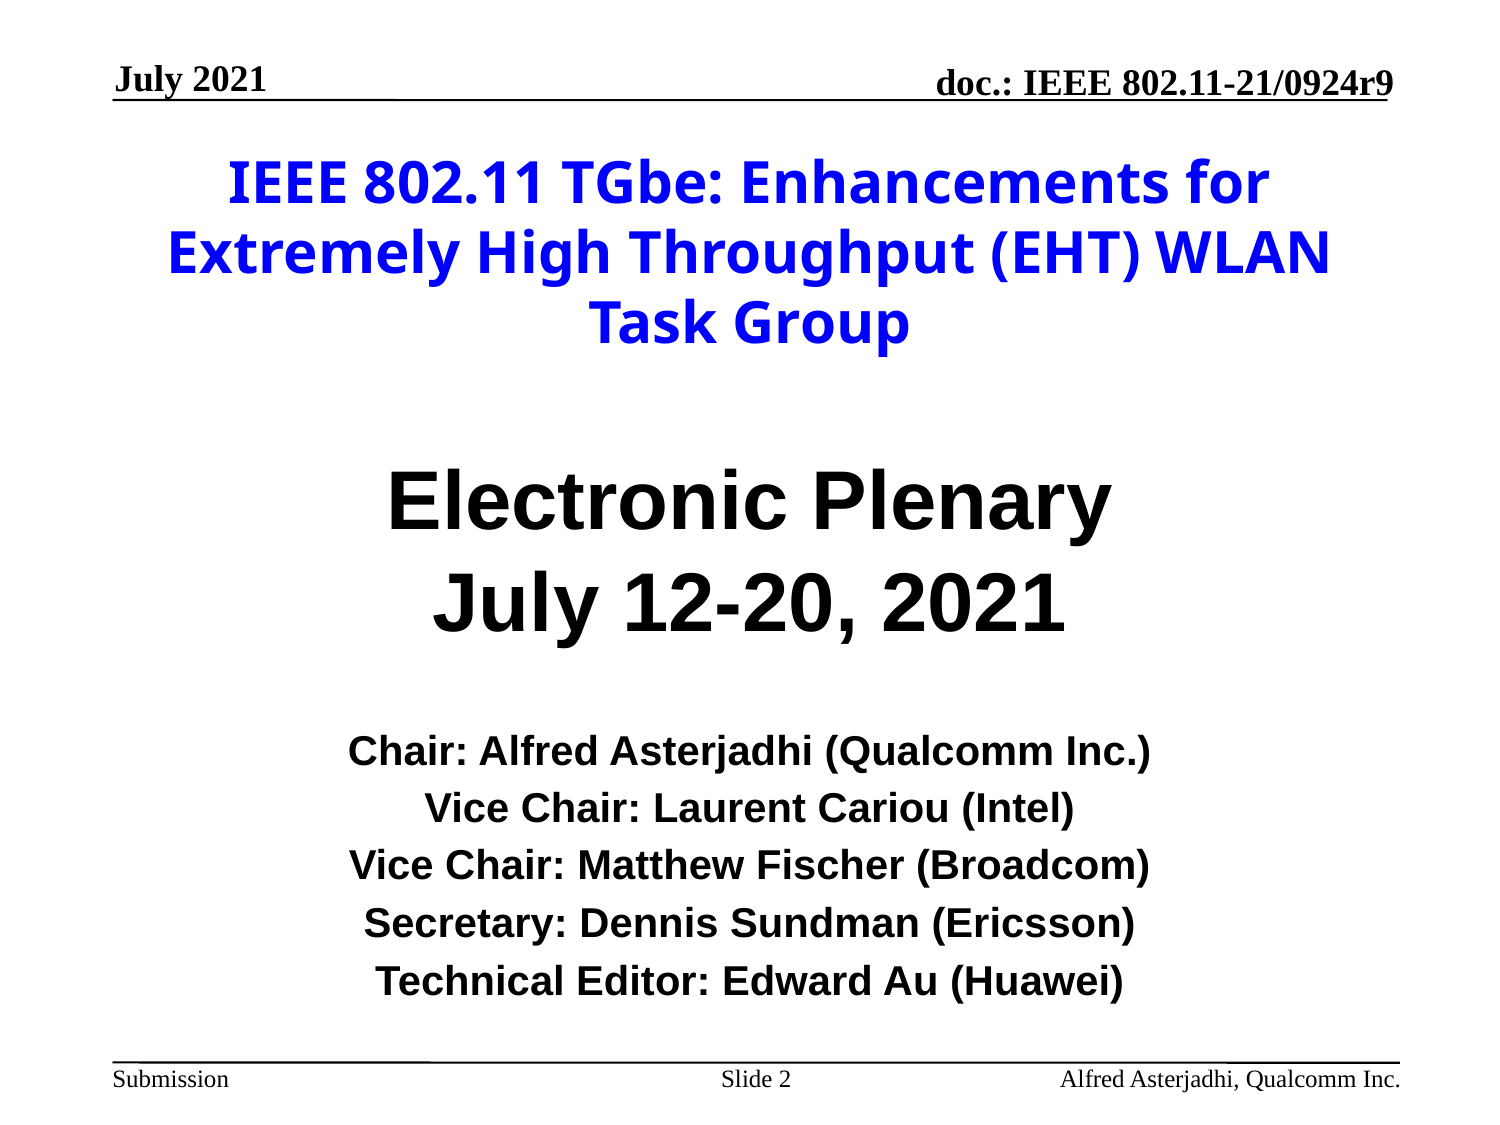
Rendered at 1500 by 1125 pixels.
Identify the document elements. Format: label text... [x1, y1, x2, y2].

slide_number Slide 2 [712, 1061, 800, 1123]
list Electronic Plenary July 12-20, 2021 Chair: Alfred Asterjadhi (Qualcomm Inc.) Vice Chair: Laurent Cariou (Intel) Vice Chair: Matthew Fischer (Broadcom) Secretary: Dennis Sundman (Ericsson) Technical Editor: Edward Au (Huawei) [112, 449, 1388, 1063]
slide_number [114, 54, 493, 100]
footer Alfred Asterjadhi, Qualcomm Inc. [878, 1061, 1402, 1093]
title IEEE 802.11 TGbe: Enhancements for Extremely High Throughput (EHT) WLAN Task Group [112, 112, 1388, 388]
